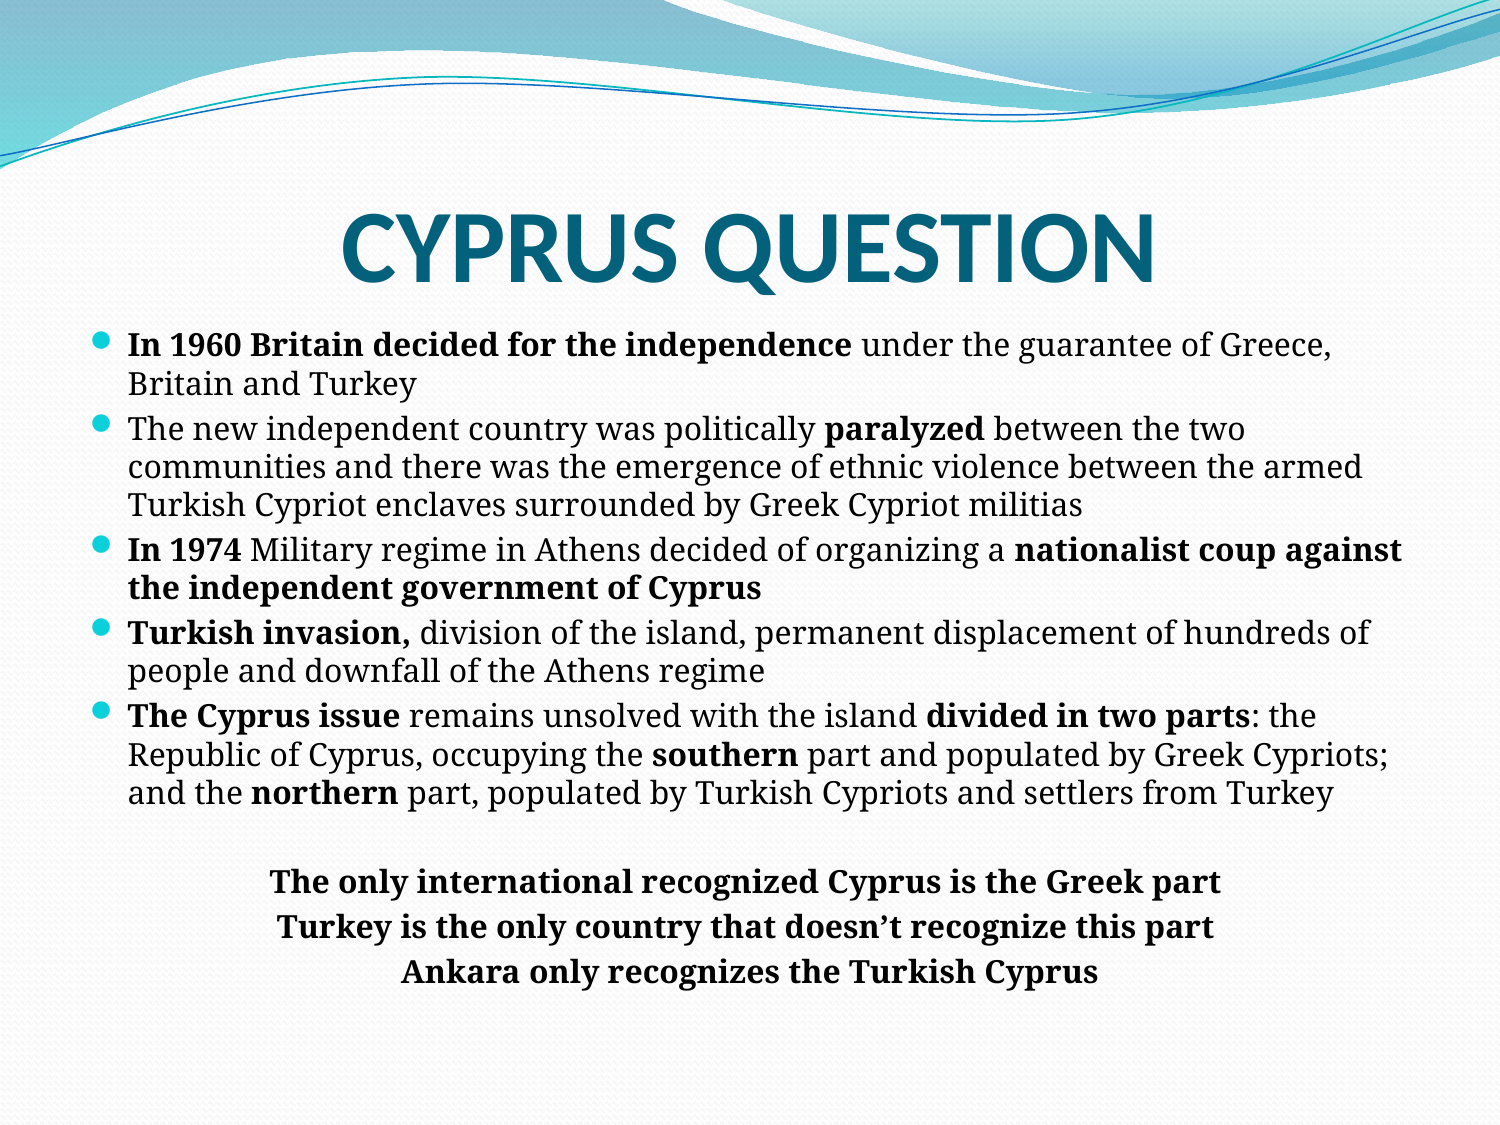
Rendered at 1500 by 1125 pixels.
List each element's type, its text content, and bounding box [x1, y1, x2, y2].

title CYPRUS QUESTION [75, 115, 1425, 303]
list In 1960 Britain decided for the independence under the guarantee of Greece, Britain and Turkey The new independent country was politically paralyzed between the two communities and there was the emergence of ethnic violence between the armed Turkish Cypriot enclaves surrounded by Greek Cypriot militias In 1974 Military regime in Athens decided of organizing a nationalist coup against the independent government of Cyprus Turkish invasion, division of the island, permanent displacement of hundreds of people and downfall of the Athens regime The Cyprus issue remains unsolved with the island divided in two parts: the Republic of Cyprus, occupying the southern part and populated by Greek Cypriots; and the northern part, populated by Turkish Cypriots and settlers from Turkey The only international recognized Cyprus is the Greek part Turkey is the only country that doesn’t recognize this part Ankara only recognizes the Turkish Cyprus [75, 317, 1425, 1038]
